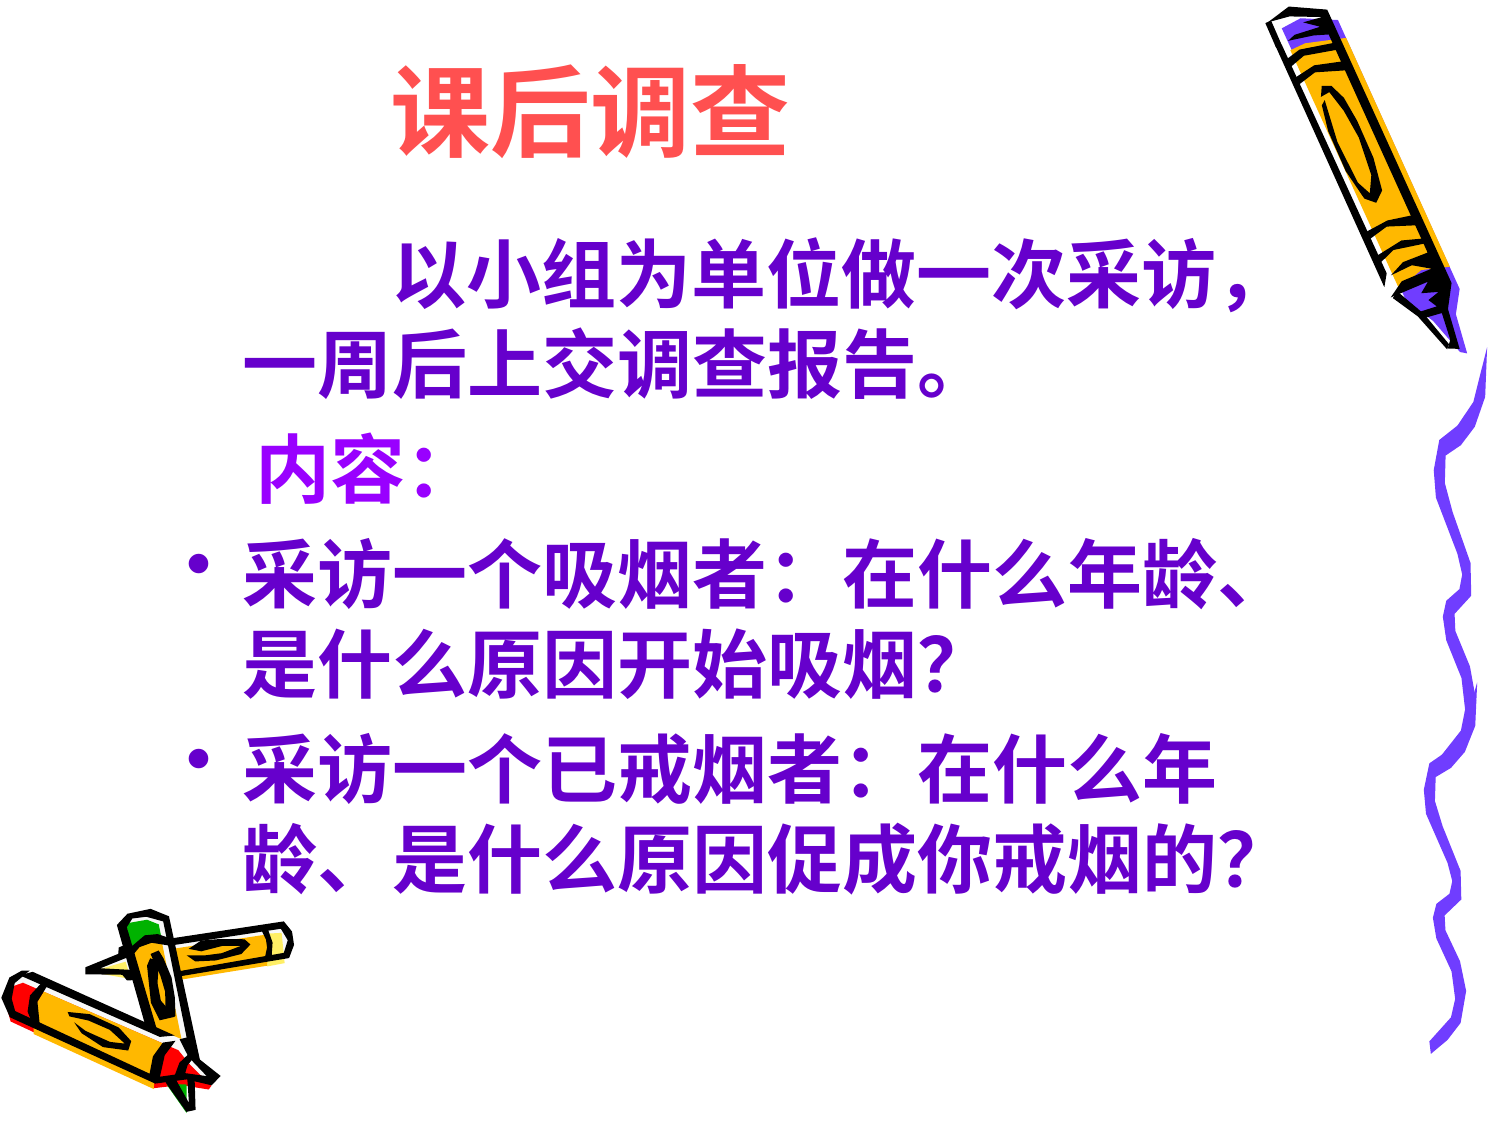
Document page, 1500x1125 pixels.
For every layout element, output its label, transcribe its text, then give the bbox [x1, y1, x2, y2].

list 以小组为单位做一次采访，一周后上交调查报告。 内容： 采访一个吸烟者：在什么年龄、是什么原因开始吸烟？ 采访一个已戒烟者：在什么年龄、是什么原因促成你戒烟的？ [170, 219, 1364, 780]
title 课后调查 [324, 0, 856, 178]
